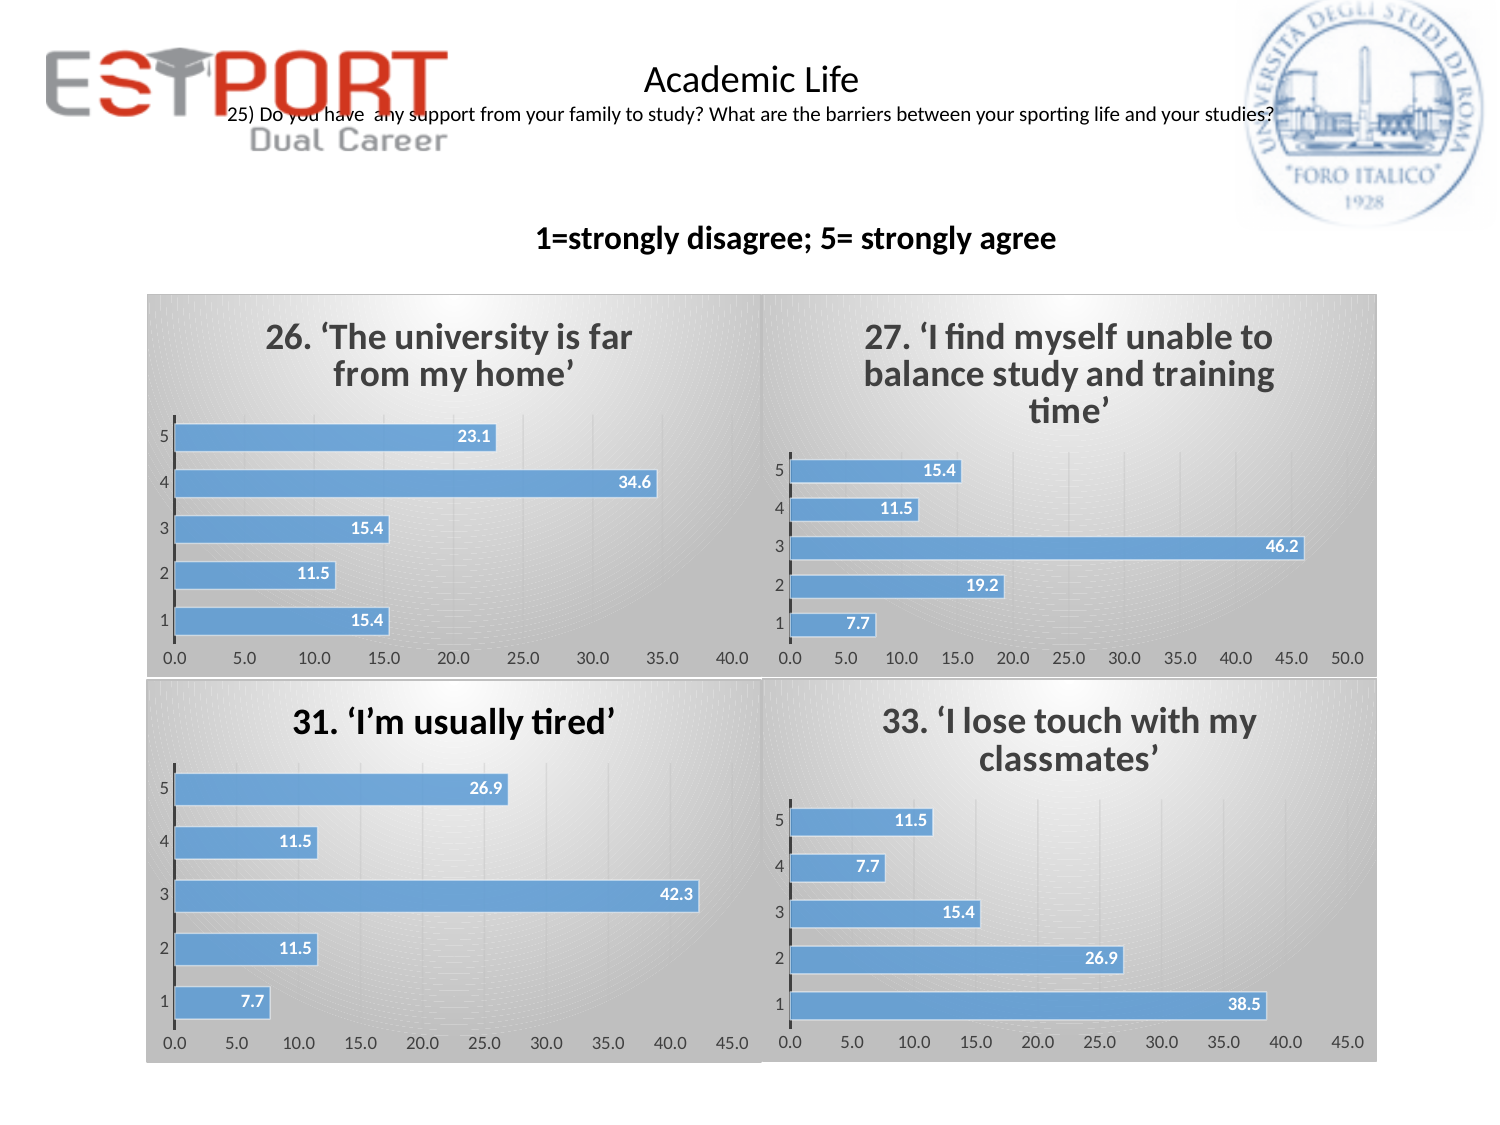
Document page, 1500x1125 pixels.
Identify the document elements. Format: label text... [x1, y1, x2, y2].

text_box 1=strongly disagree; 5= strongly agree [520, 208, 1073, 264]
picture [1233, 0, 1498, 232]
chart [146, 293, 1378, 1063]
picture [45, 2, 453, 183]
title Academic Life 25) Do you have any support from your family to study? What are the barriers between your sporting life and your studies? [451, 0, 1228, 133]
